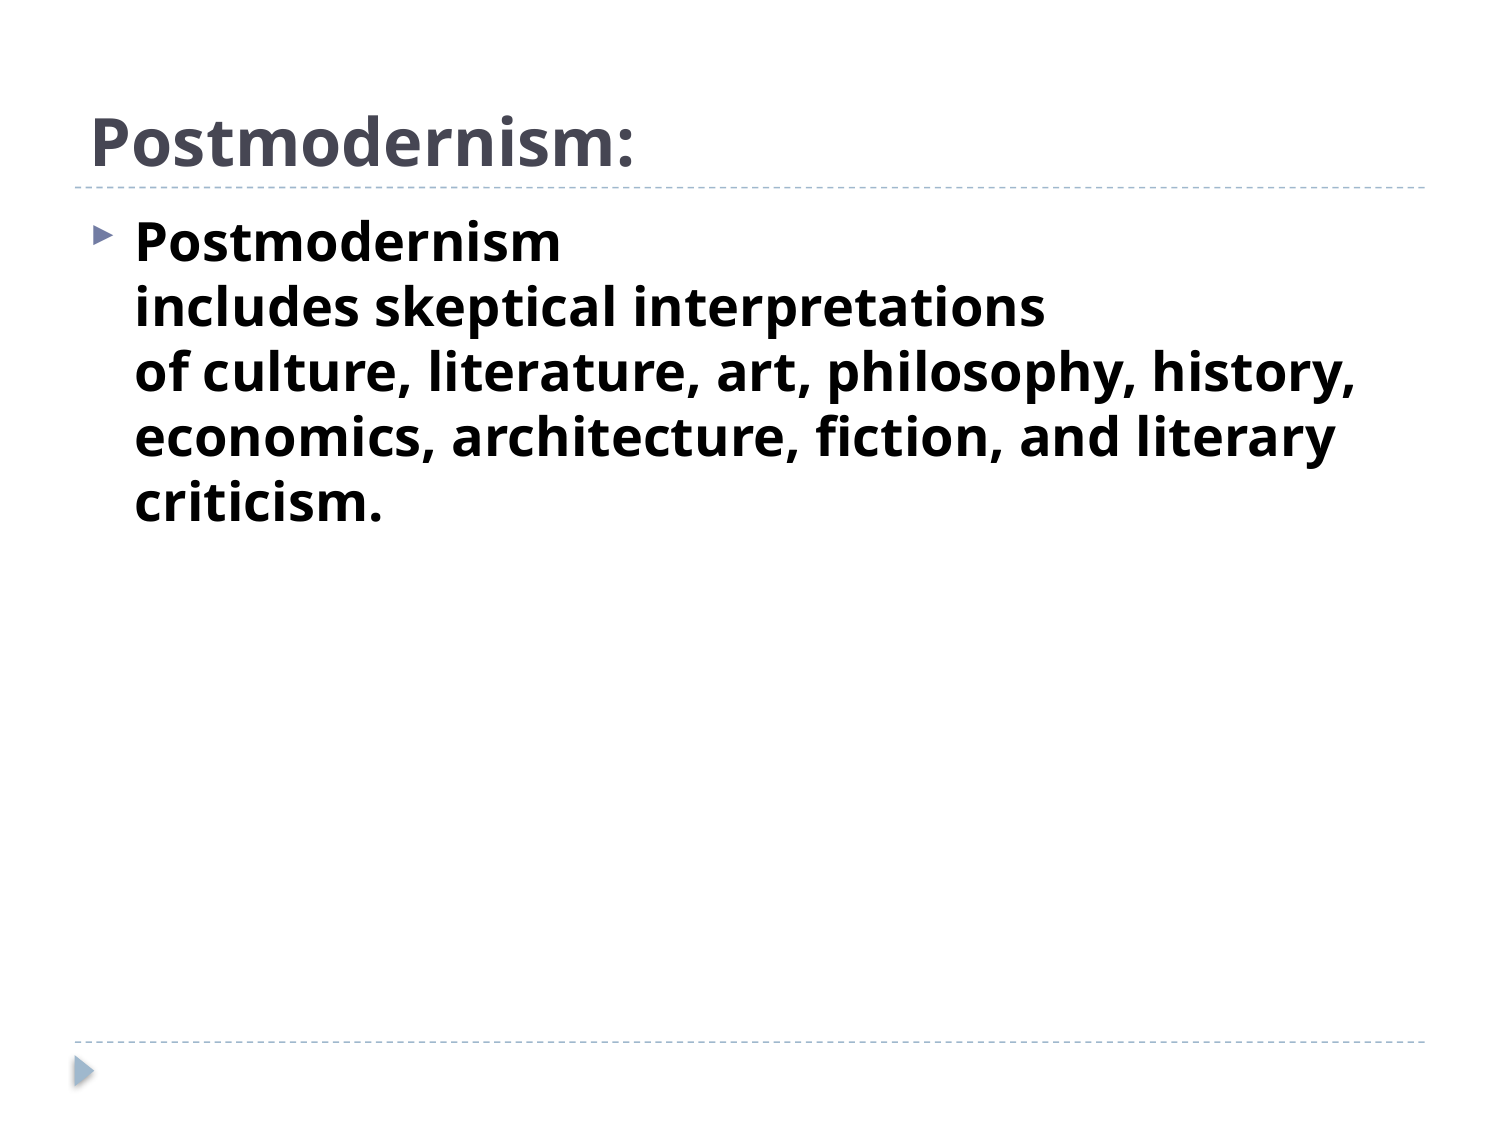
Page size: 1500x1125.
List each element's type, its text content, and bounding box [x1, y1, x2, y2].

list Postmodernism includes skeptical interpretations of culture, literature, art, philosophy, history, economics, architecture, fiction, and literary criticism. [75, 200, 1425, 1010]
title Postmodernism: [75, 24, 1425, 188]
